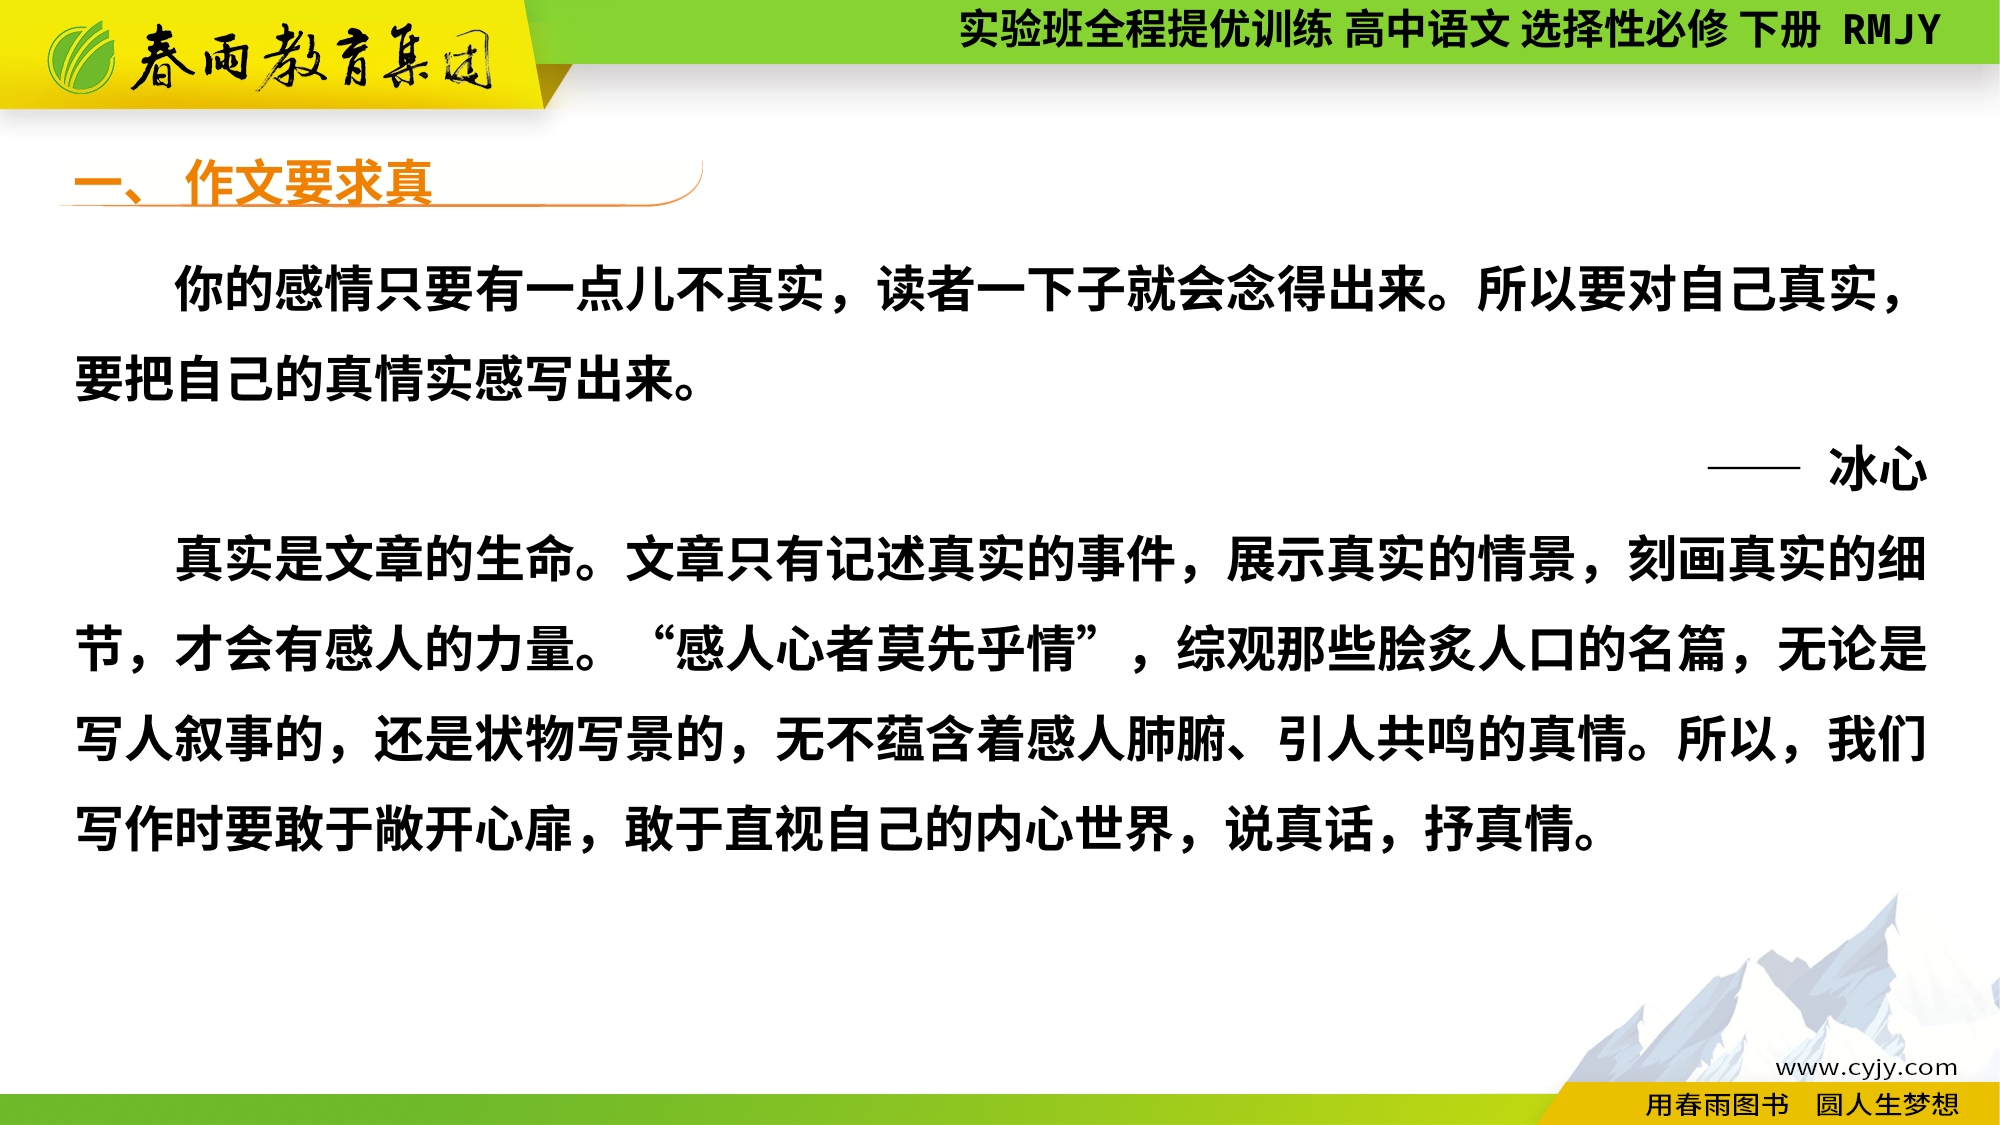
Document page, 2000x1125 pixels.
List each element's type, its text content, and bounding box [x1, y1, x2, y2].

picture [0, 0, 2000, 1125]
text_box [54, 113, 703, 209]
list 你的感情只要有一点儿不真实，读者一下子就会念得出来。所以要对自己真实，要把自己的真情实感写出来。 —— 冰心 真实是文章的生命。文章只有记述真实的事件，展示真实的情景，刻画真实的细节，才会有感人的力量。“感人心者莫先乎情”，综观那些脍炙人口的名篇，无论是写人叙事的，还是状物写景的，无不蕴含着感人肺腑、引人共鸣的真情。所以，我们写作时要敢于敞开心扉，敢于直视自己的内心世界，说真话，抒真情。 [59, 220, 1944, 872]
